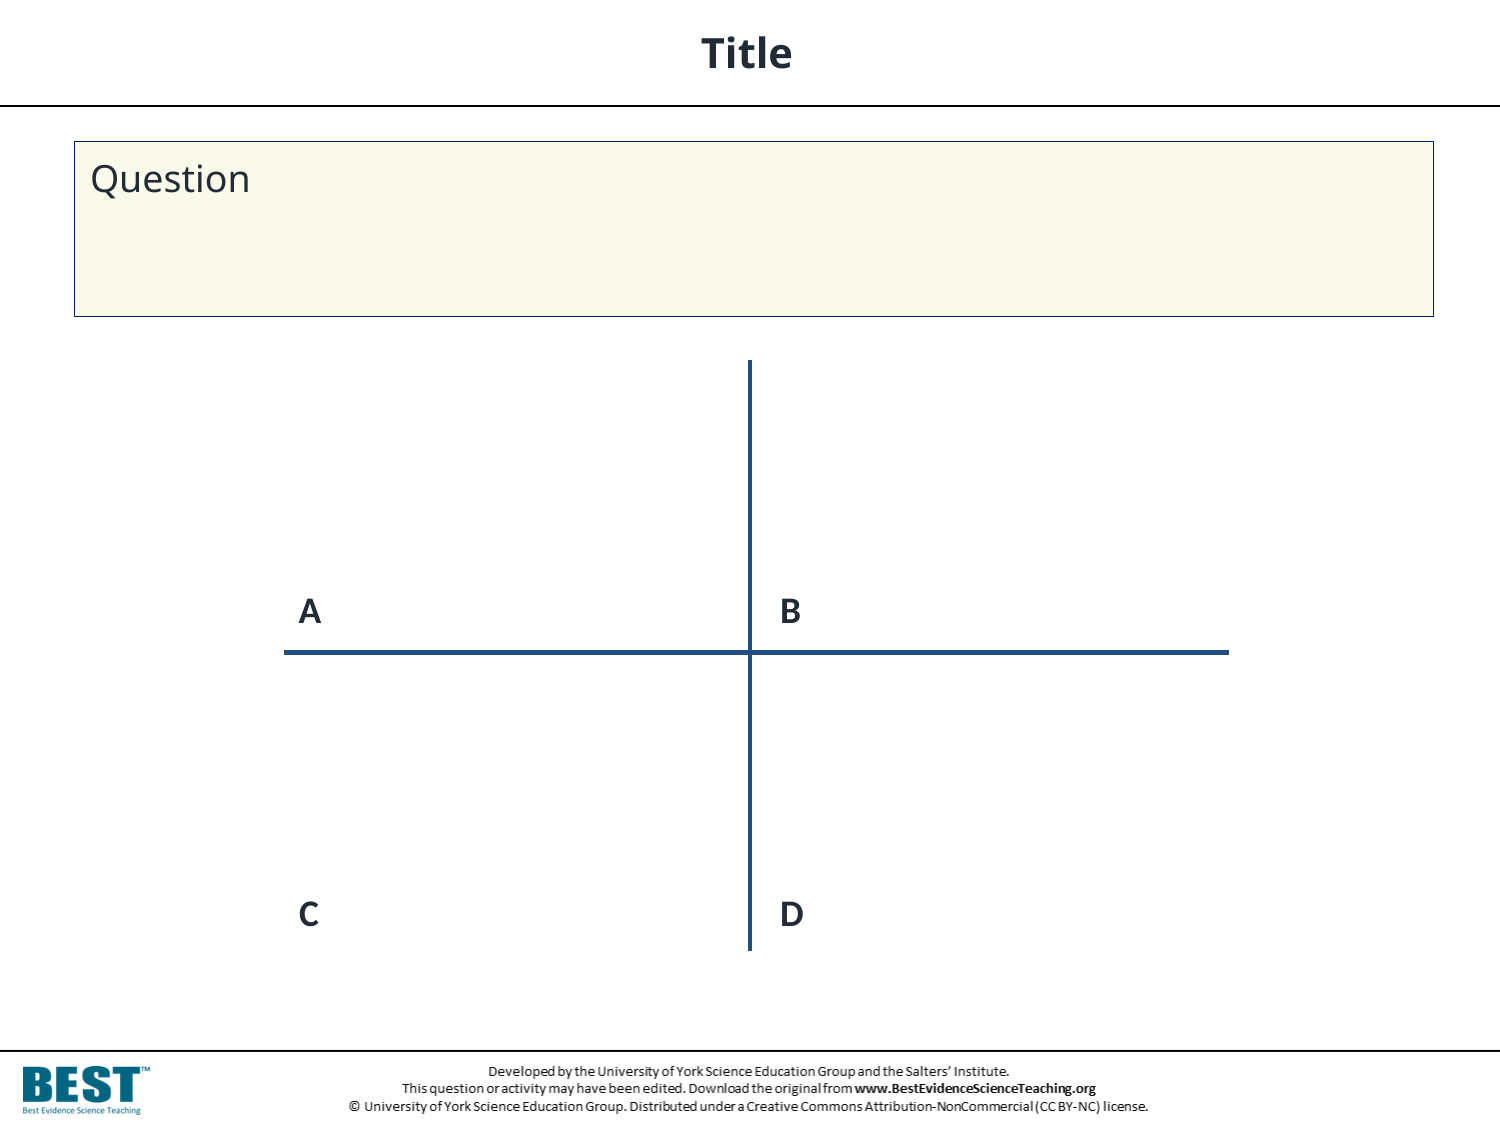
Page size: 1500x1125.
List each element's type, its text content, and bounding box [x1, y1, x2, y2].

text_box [283, 360, 1229, 951]
text_box Title [23, 4, 1471, 99]
picture [0, 105, 1500, 1125]
